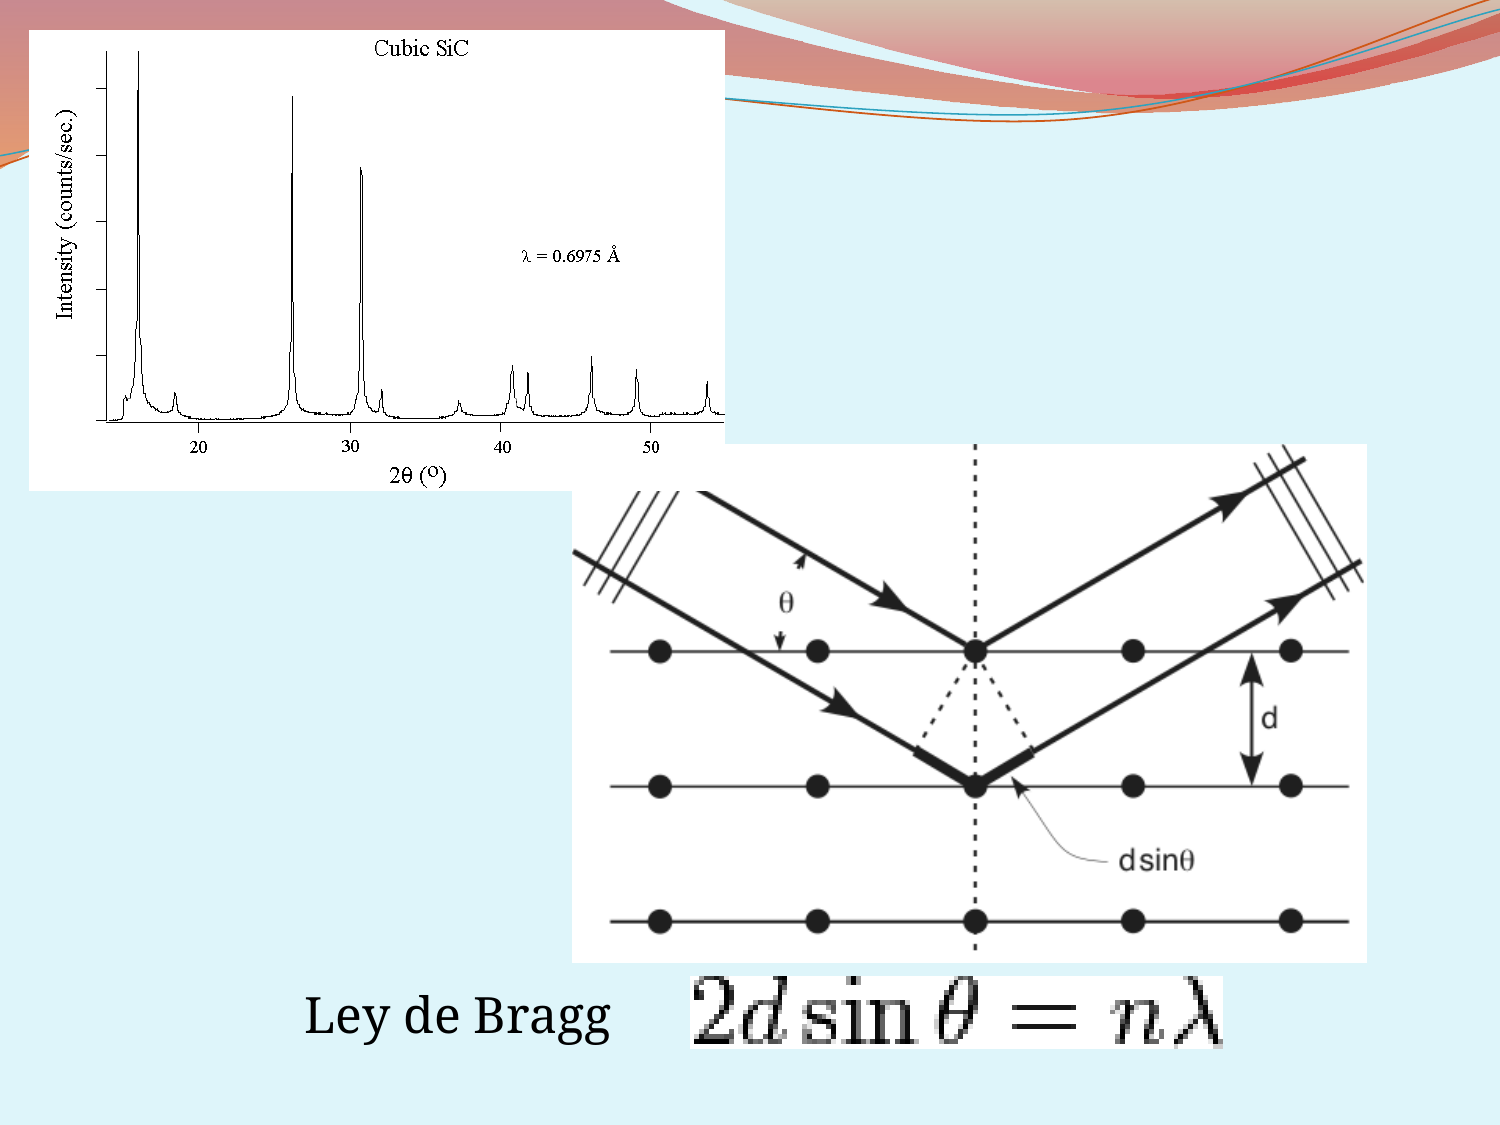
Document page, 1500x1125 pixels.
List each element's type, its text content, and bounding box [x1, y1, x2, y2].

picture [29, 30, 726, 491]
picture [572, 443, 1367, 964]
text_box Ley de Bragg [289, 976, 630, 1051]
picture [690, 975, 1223, 1050]
